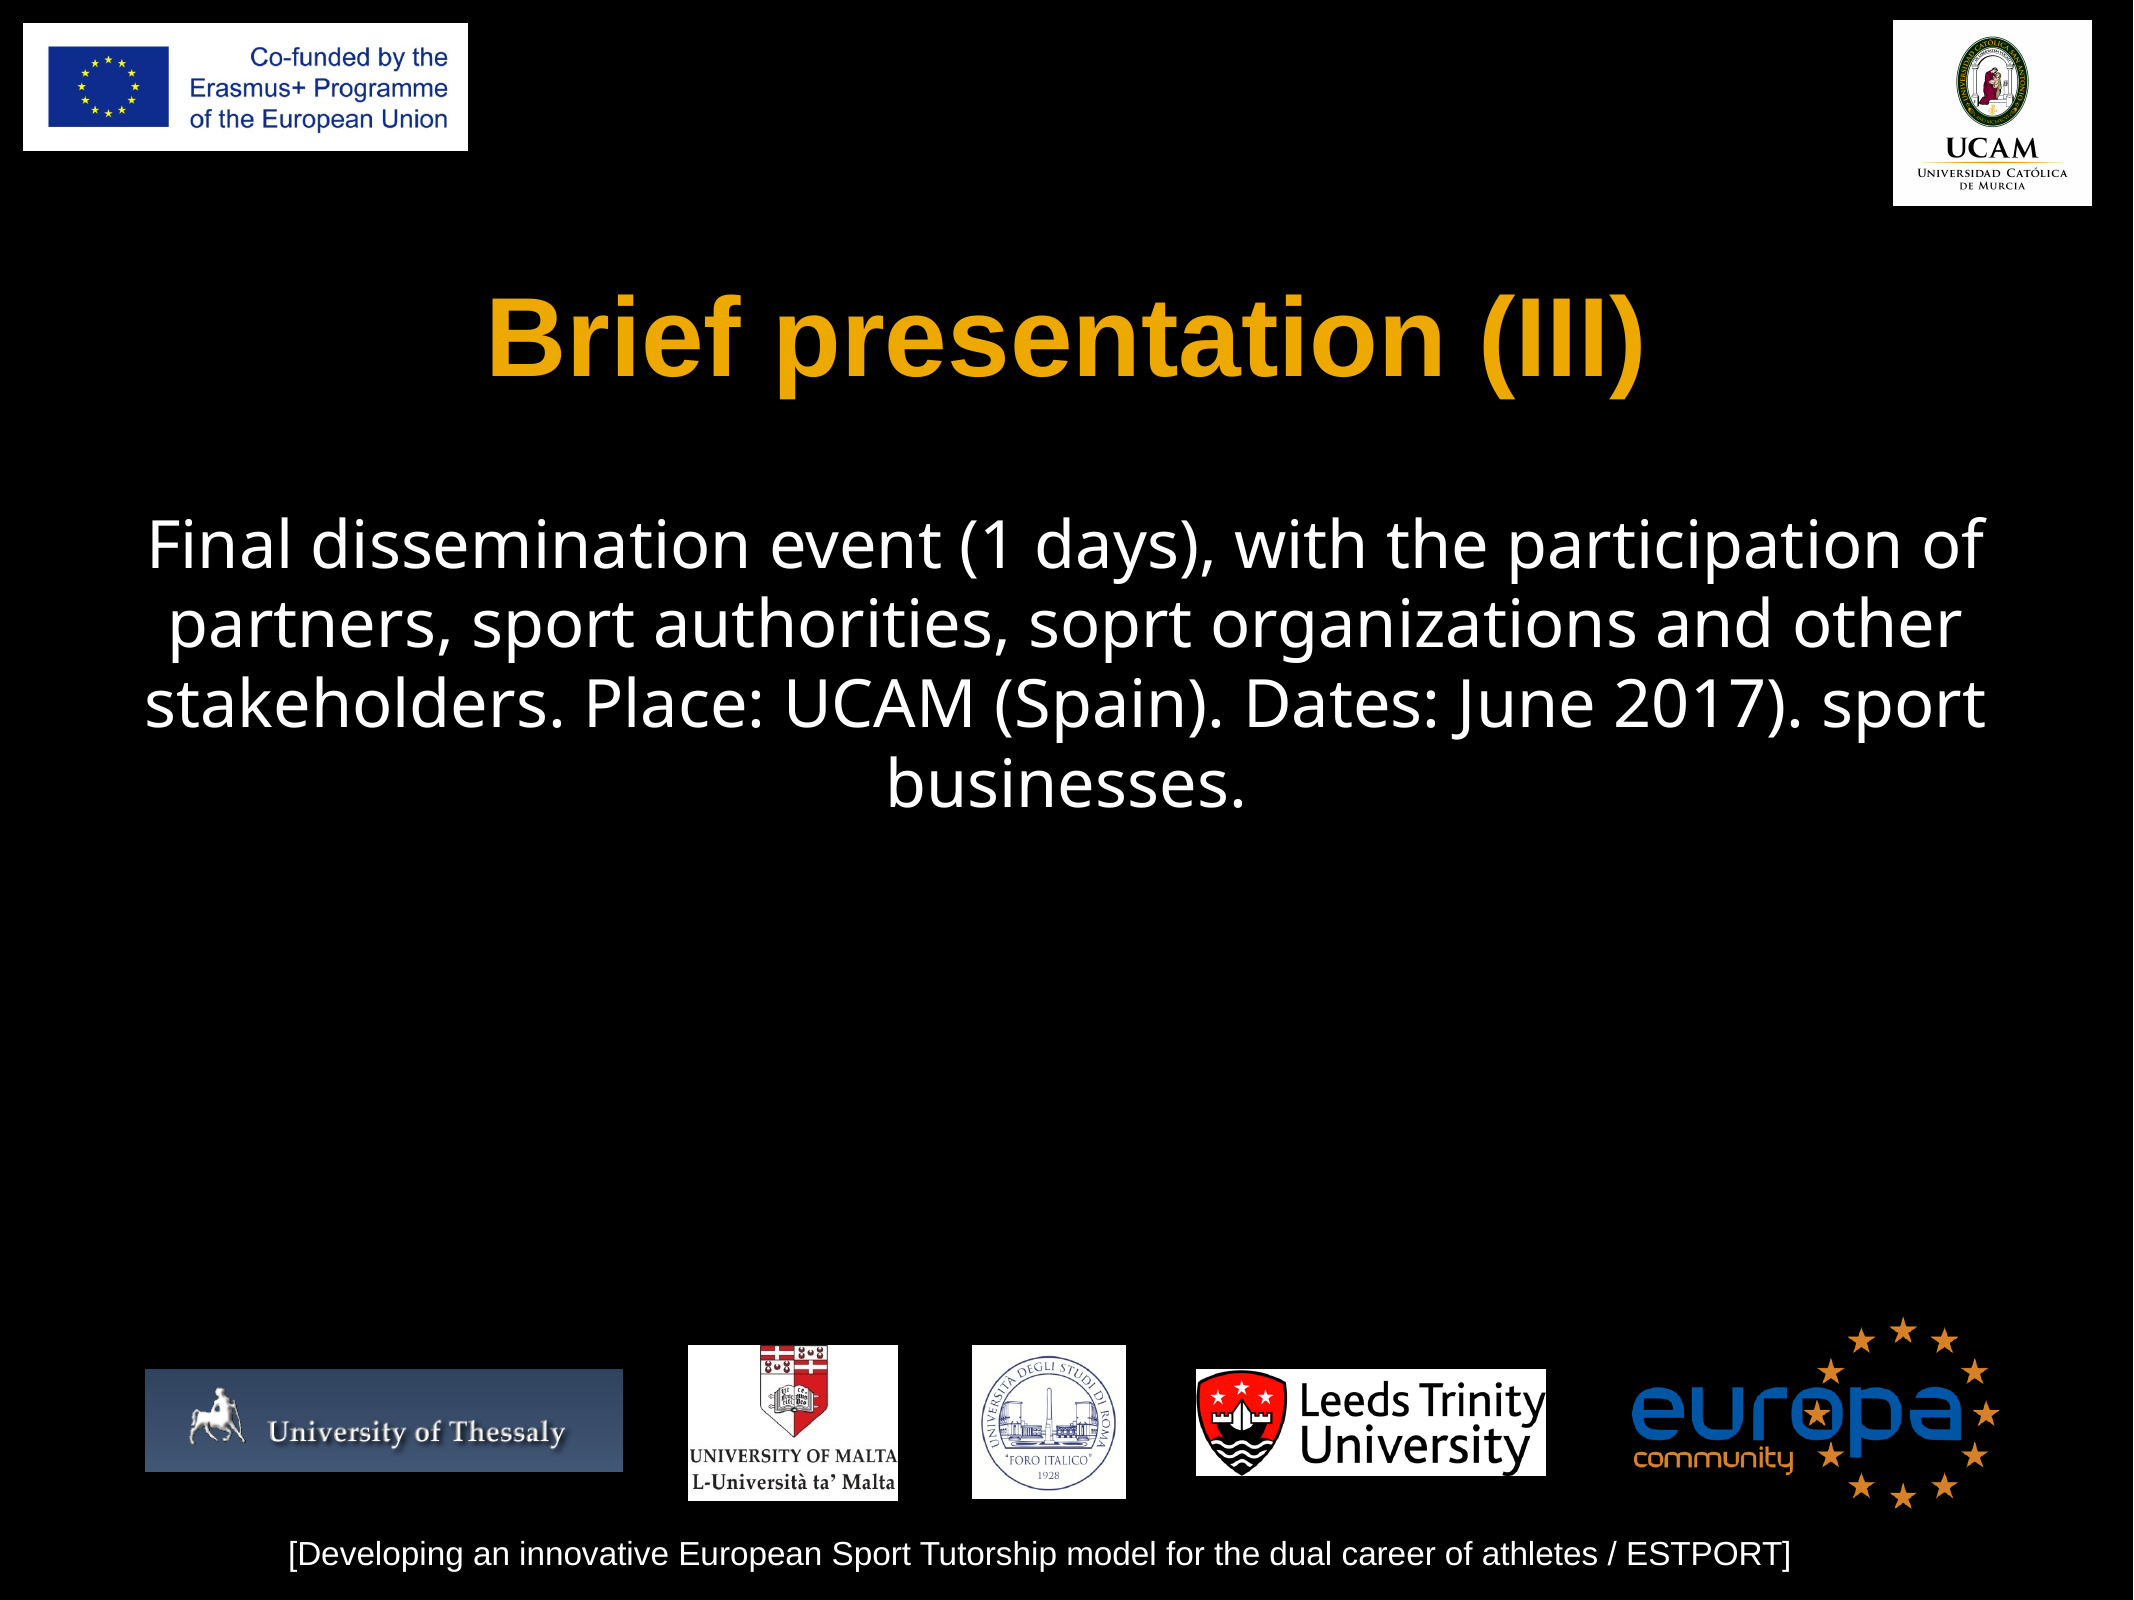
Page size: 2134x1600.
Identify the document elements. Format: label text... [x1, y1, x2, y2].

picture [23, 23, 468, 151]
text_box Final dissemination event (1 days), with the participation of partners, sport authorities, soprt organizations and other stakeholders. Place: UCAM (Spain). Dates: June 2017). sport businesses. [74, 494, 2059, 828]
picture [1196, 1368, 1547, 1476]
text_box [Developing an innovative European Sport Tutorship model for the dual career of athletes / ESTPORT] [62, 1525, 2020, 1580]
picture [1893, 20, 2092, 207]
picture [145, 1368, 623, 1473]
picture [1631, 1316, 2001, 1509]
picture [971, 1345, 1126, 1500]
picture [688, 1345, 899, 1501]
text_box Brief presentation (III) [74, 257, 2059, 406]
